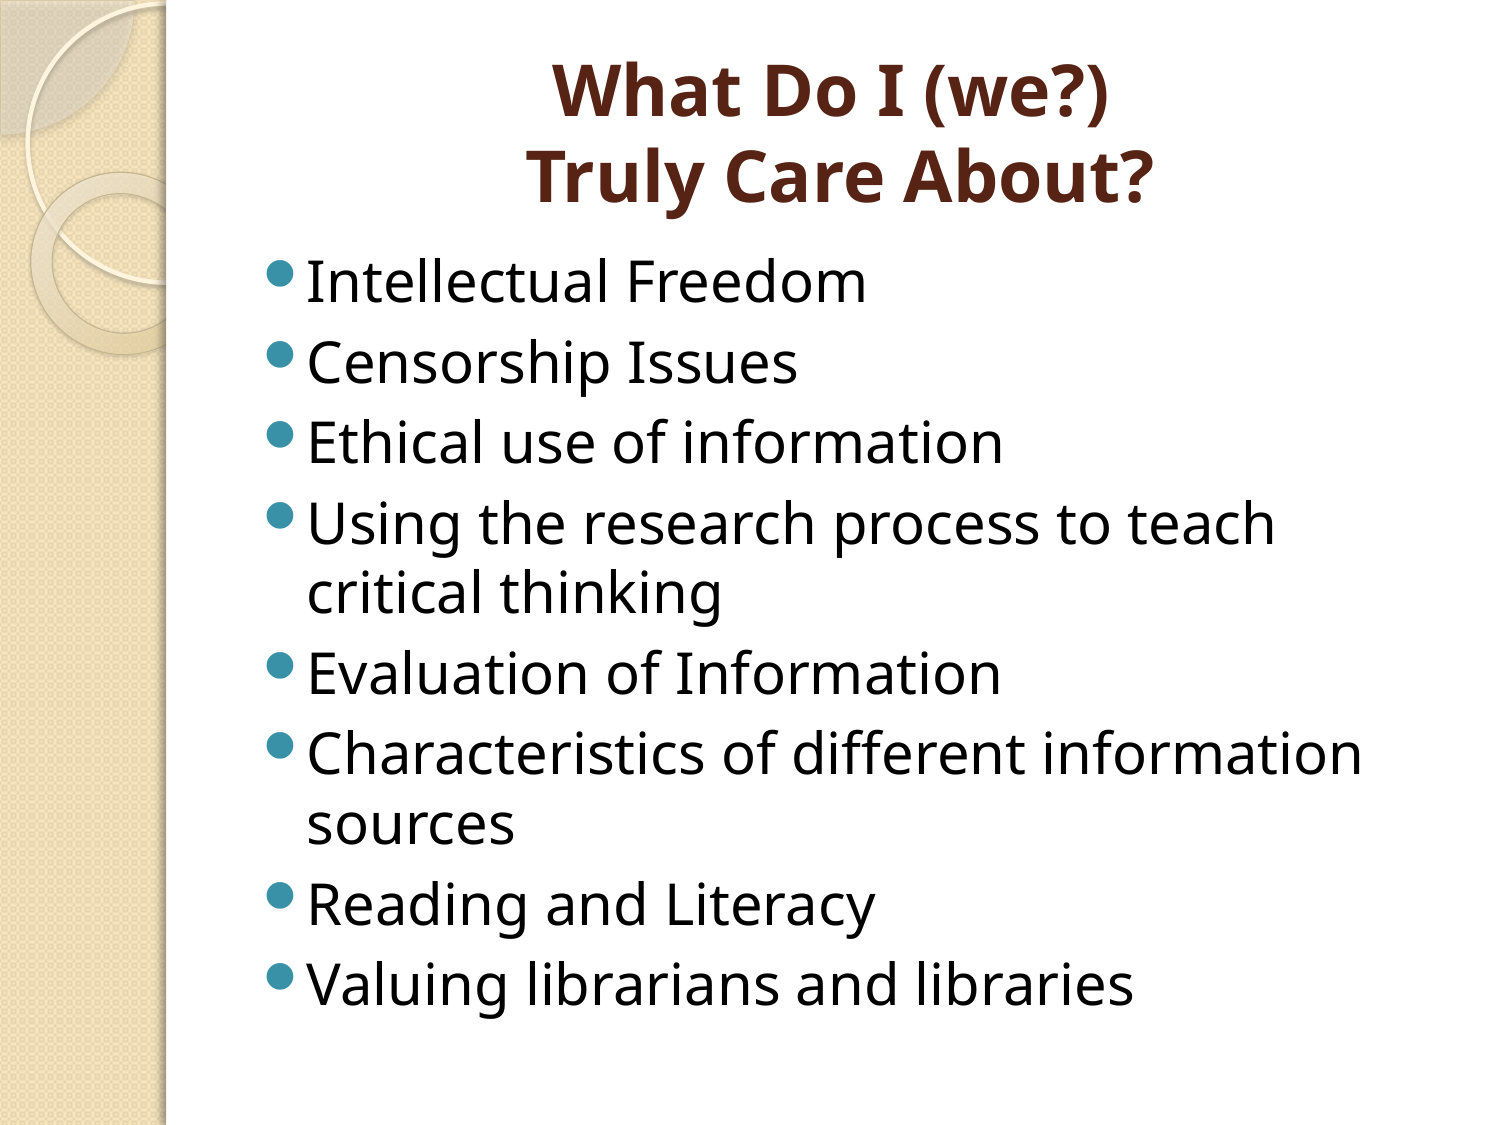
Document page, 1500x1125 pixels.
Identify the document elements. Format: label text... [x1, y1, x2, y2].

title What Do I (we?) Truly Care About? [225, 37, 1455, 225]
list Intellectual Freedom Censorship Issues Ethical use of information Using the research process to teach critical thinking Evaluation of Information Characteristics of different information sources Reading and Literacy Valuing librarians and libraries [235, 237, 1466, 1025]
